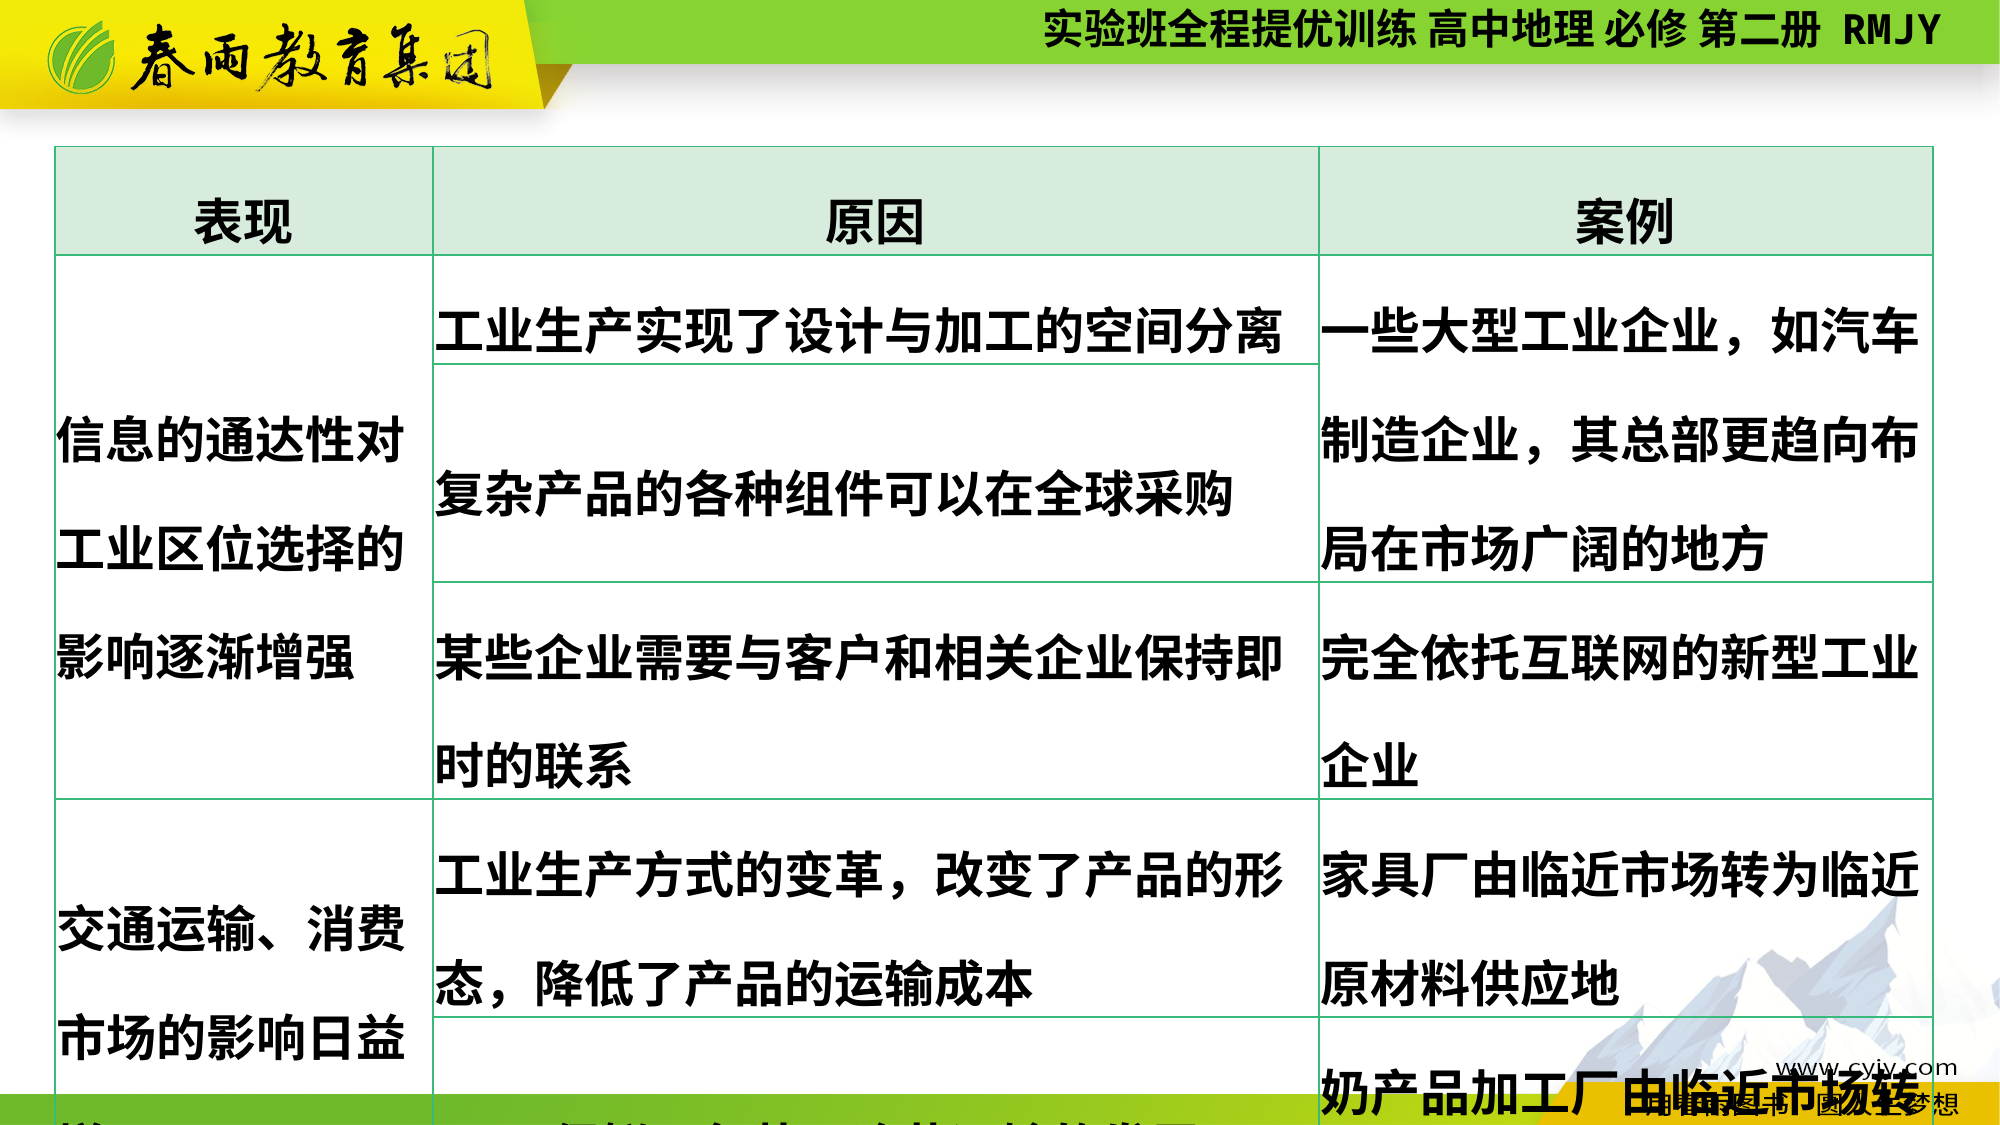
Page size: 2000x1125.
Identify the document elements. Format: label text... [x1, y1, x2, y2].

table_cell 信息的通达性对工业区位选择的影响逐渐增强 [56, 256, 432, 798]
table_header 表现 [56, 147, 432, 254]
table_cell 奶产品加工厂由临近市场转而临近优质原料地 [1320, 1018, 1932, 1125]
table_header 案例 [1320, 147, 1932, 254]
table_cell 工业生产方式的变革，改变了产品的形态，降低了产品的运输成本 [434, 800, 1318, 1016]
table_cell 工业生产实现了设计与加工的空间分离 [434, 256, 1318, 363]
table_cell 一些大型工业企业，如汽车制造企业，其总部更趋向布局在市场广阔的地方 [1320, 256, 1932, 581]
table_header 原因 [434, 147, 1318, 254]
table_cell 复杂产品的各种组件可以在全球采购 [434, 365, 1318, 581]
table_cell 家具厂由临近市场转为临近原材料供应地 [1320, 800, 1932, 1016]
table_cell 交通运输、消费市场的影响日益增强 [56, 800, 432, 1125]
table_cell 完全依托互联网的新型工业企业 [1320, 583, 1932, 798]
table_cell 保鲜、包装、冷藏运输的发展 [434, 1018, 1318, 1125]
table_cell 某些企业需要与客户和相关企业保持即时的联系 [434, 583, 1318, 798]
picture [0, 0, 2000, 1125]
